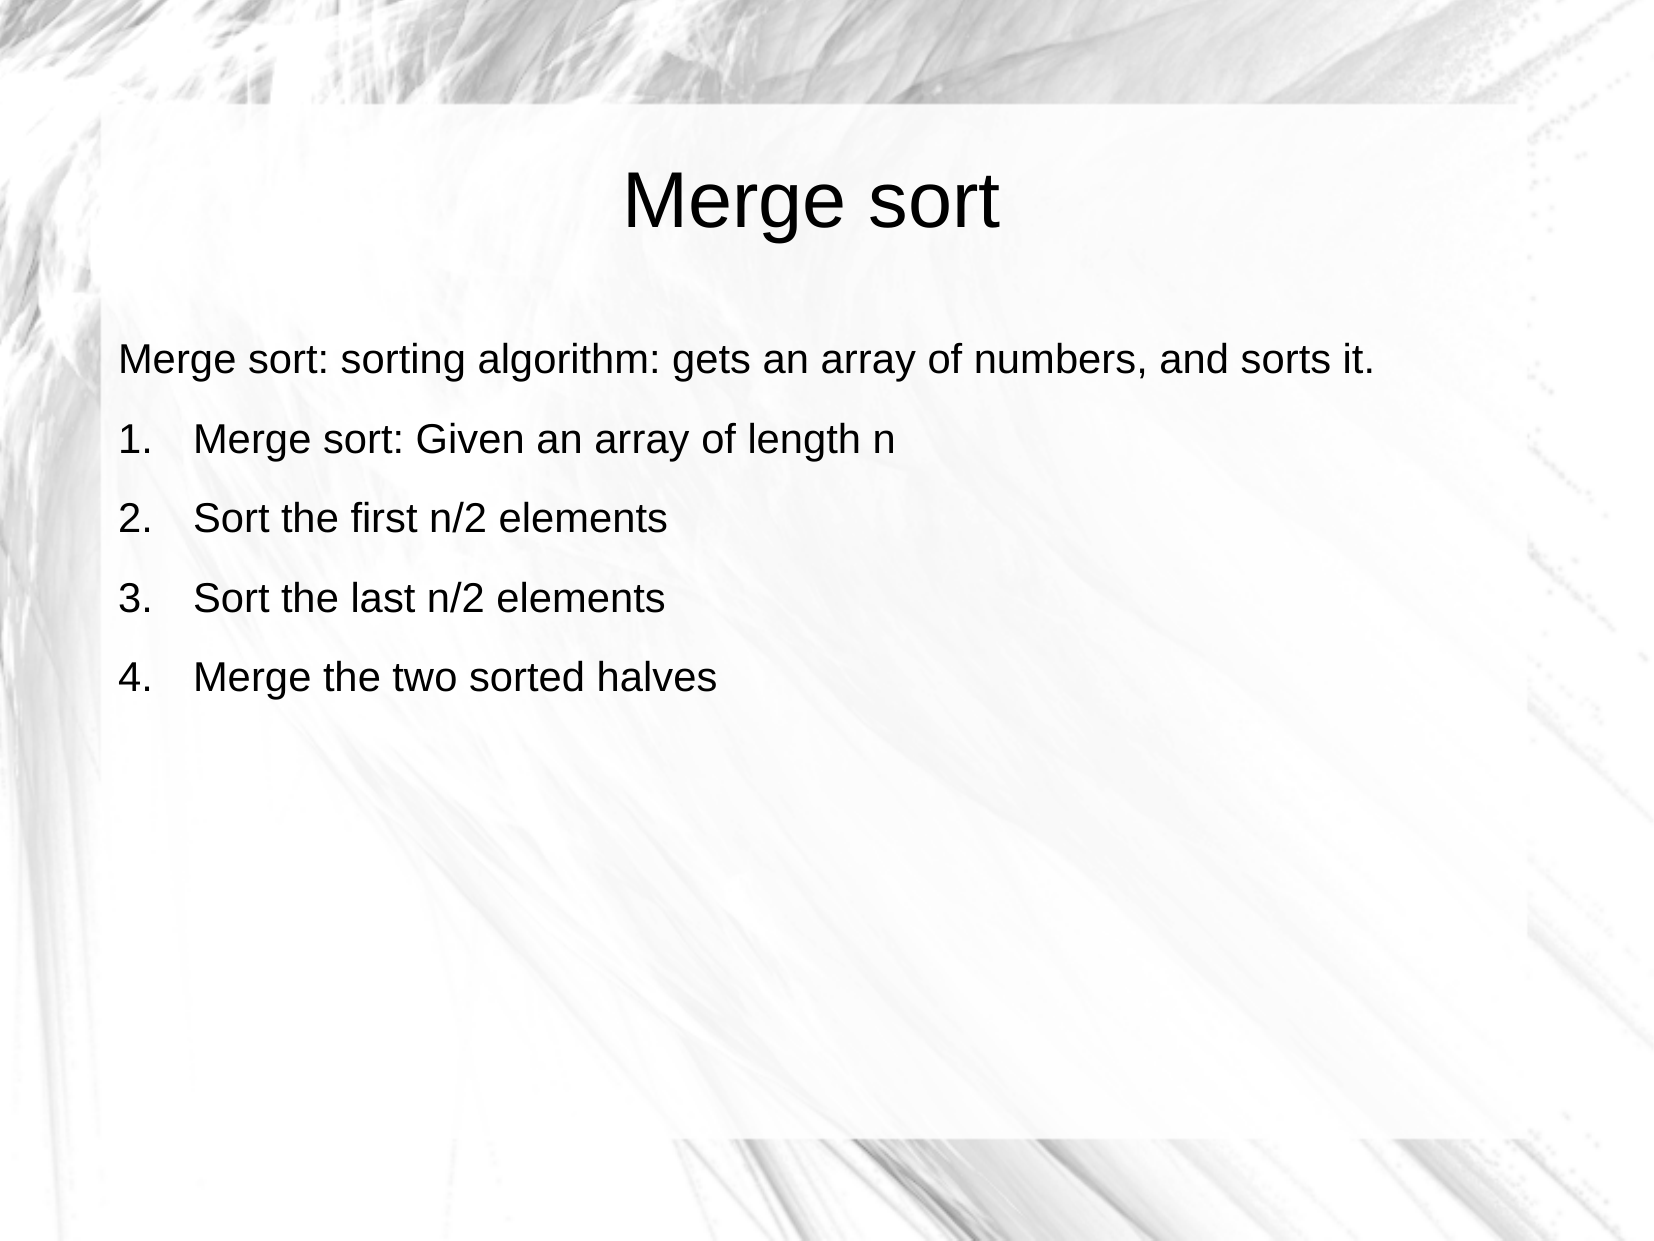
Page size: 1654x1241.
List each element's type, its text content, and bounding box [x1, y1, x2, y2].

title Merge sort [118, 93, 1506, 299]
picture [0, 0, 1654, 1241]
list Merge sort: sorting algorithm: gets an array of numbers, and sorts it. Merge sort: Given an array of length n Sort the first n/2 elements Sort the last n/2 elements Merge the two sorted halves [118, 332, 1571, 1121]
